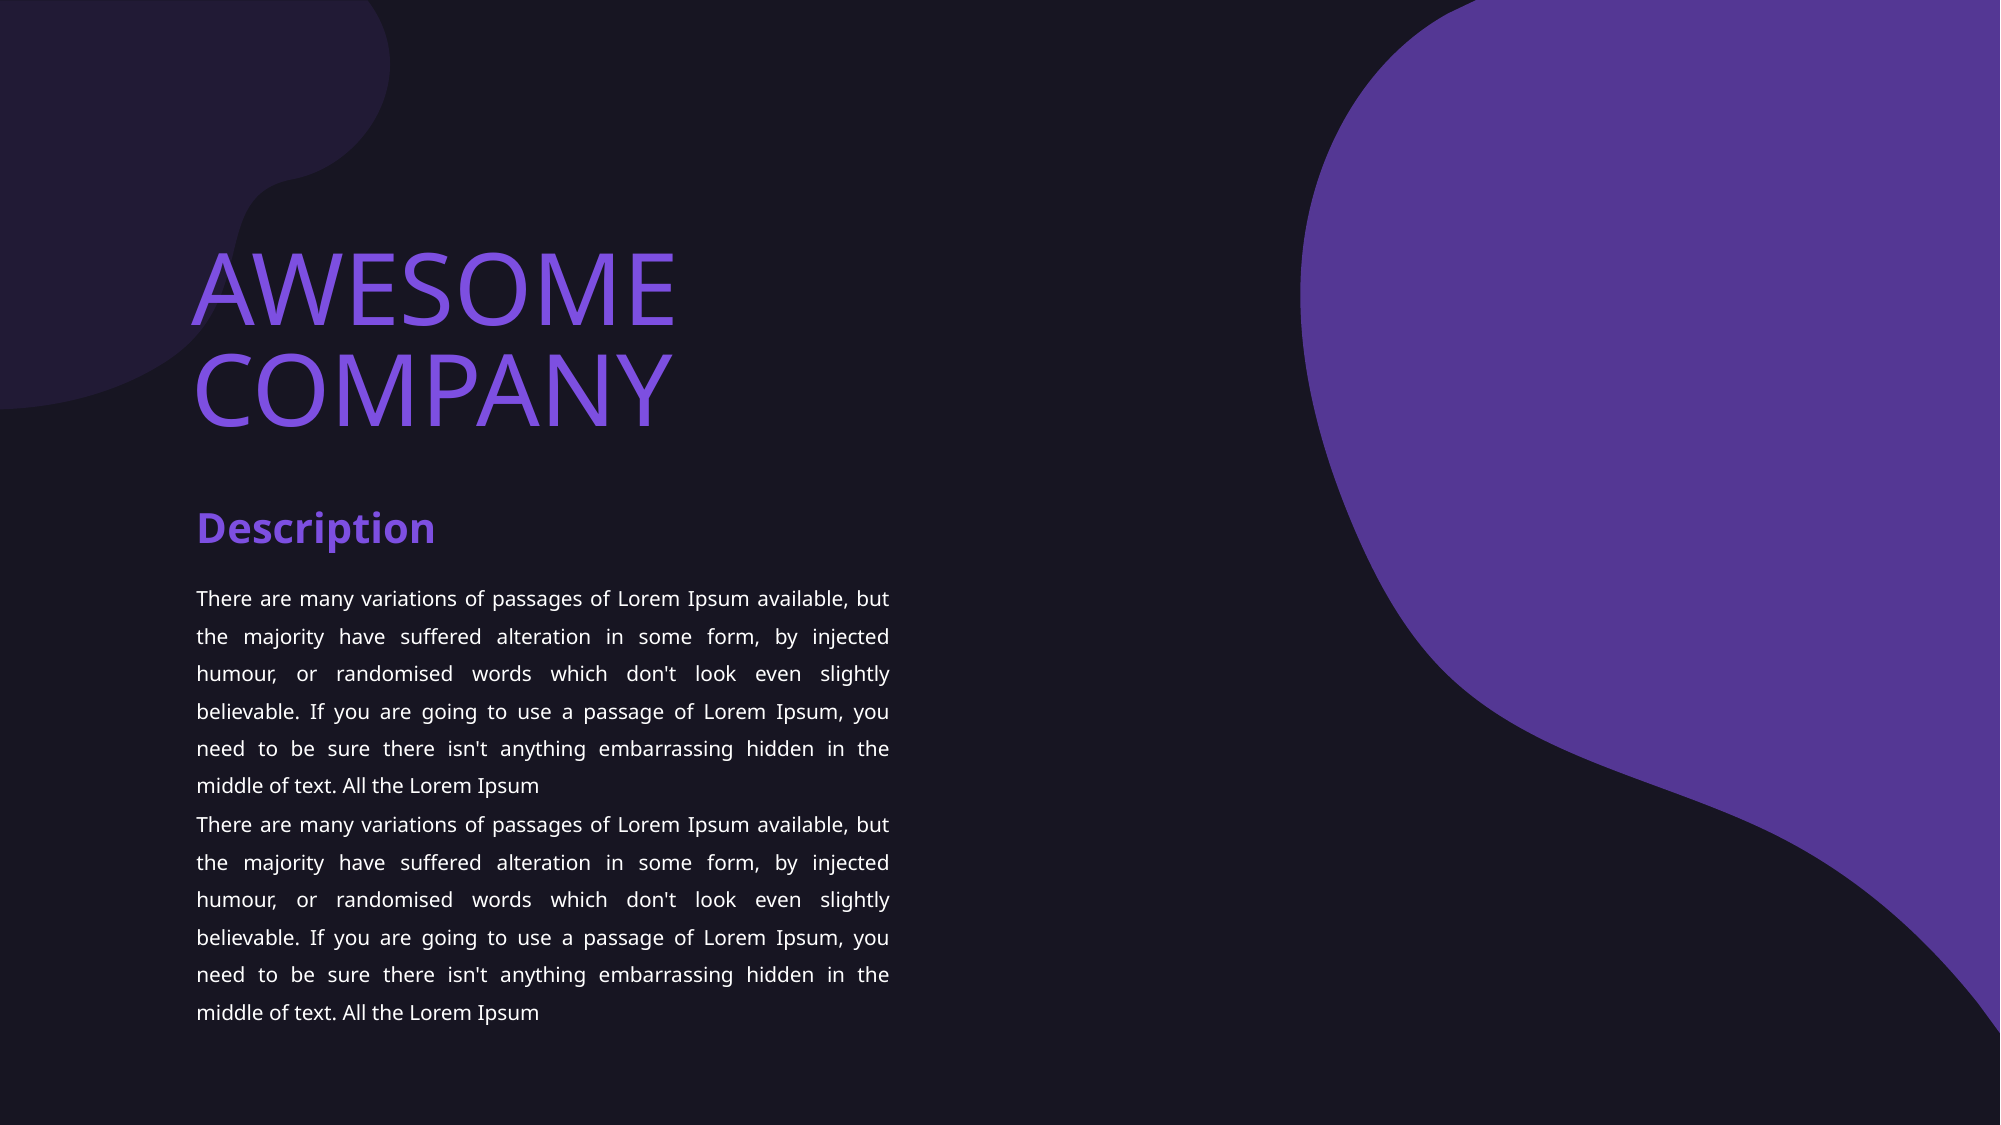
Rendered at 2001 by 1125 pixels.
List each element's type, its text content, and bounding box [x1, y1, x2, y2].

text_box There are many variations of passages of Lorem Ipsum available, but the majority have suffered alteration in some form, by injected humour, or randomised words which don't look even slightly believable. If you are going to use a passage of Lorem Ipsum, you need to be sure there isn't anything embarrassing hidden in the middle of text. All the Lorem Ipsum [181, 792, 905, 1032]
text_box [0, 0, 391, 410]
text_box There are many variations of passages of Lorem Ipsum available, but the majority have suffered alteration in some form, by injected humour, or randomised words which don't look even slightly believable. If you are going to use a passage of Lorem Ipsum, you need to be sure there isn't anything embarrassing hidden in the middle of text. All the Lorem Ipsum [181, 566, 905, 792]
text_box Description [181, 494, 495, 560]
text_box COMPANY [181, 321, 999, 452]
text_box [1360, 0, 2000, 1034]
picture [999, 93, 1862, 1032]
text_box AWESOME [209, 220, 999, 321]
